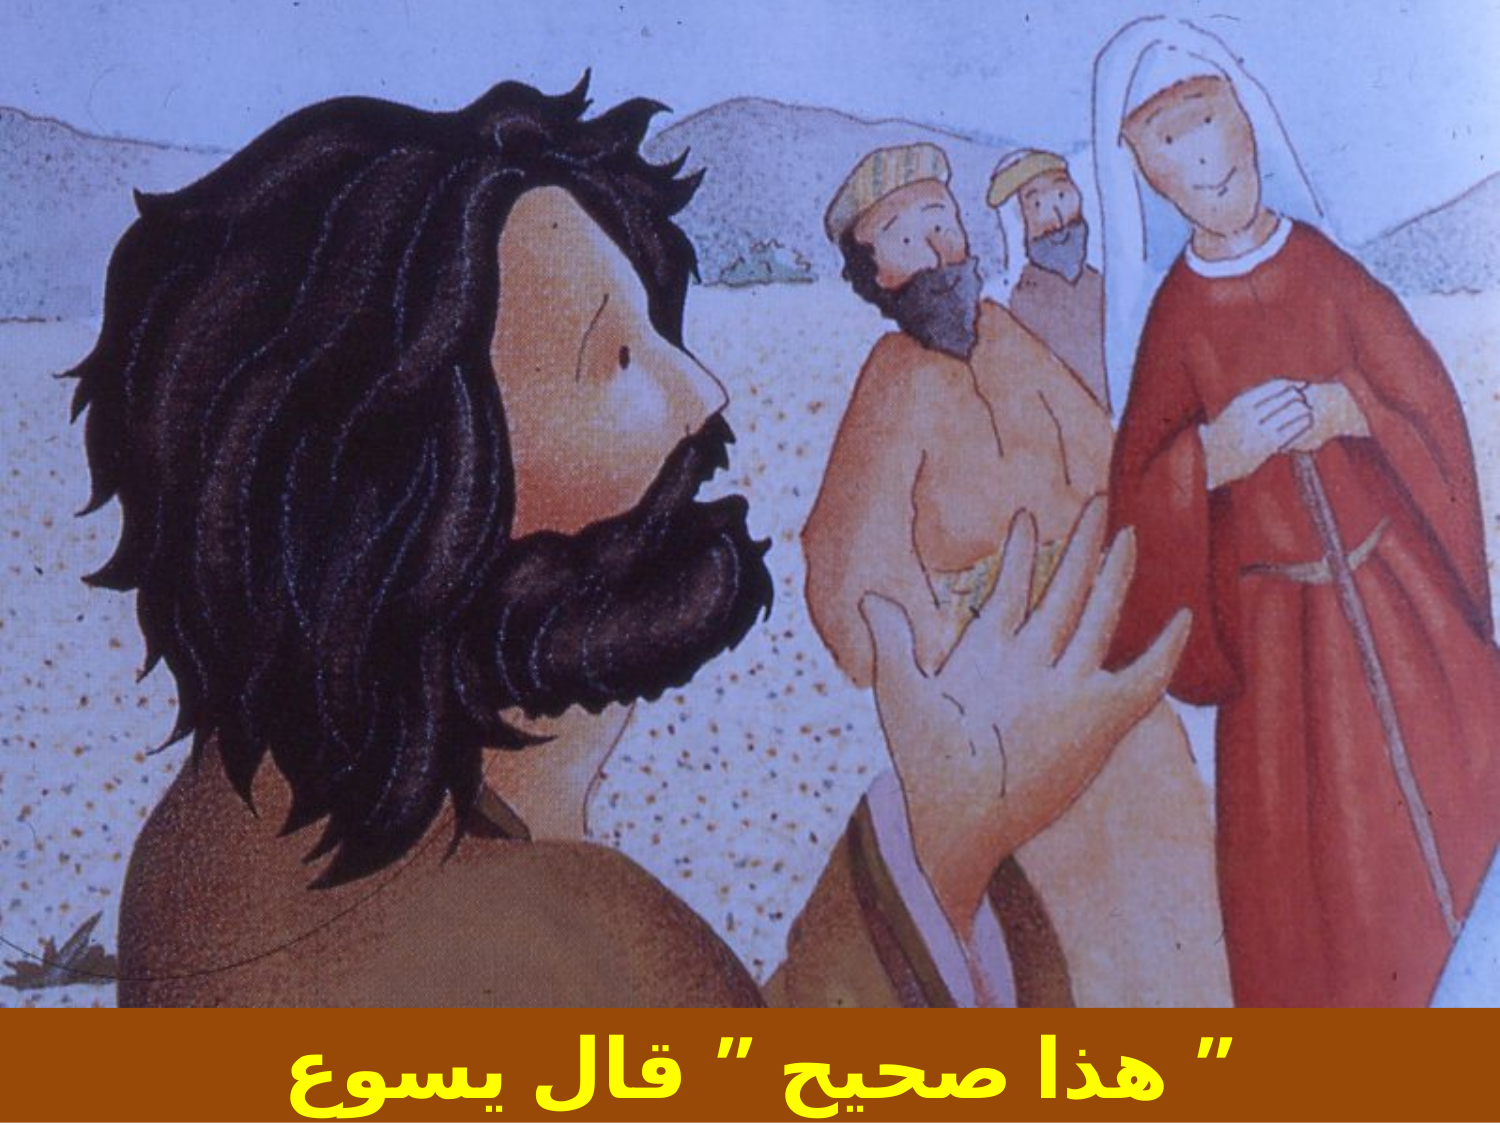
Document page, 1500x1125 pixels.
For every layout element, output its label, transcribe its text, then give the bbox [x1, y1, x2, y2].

picture [0, 0, 1500, 1008]
text_box ” هذا صحيح ” قال يسوع [0, 1014, 1500, 1123]
